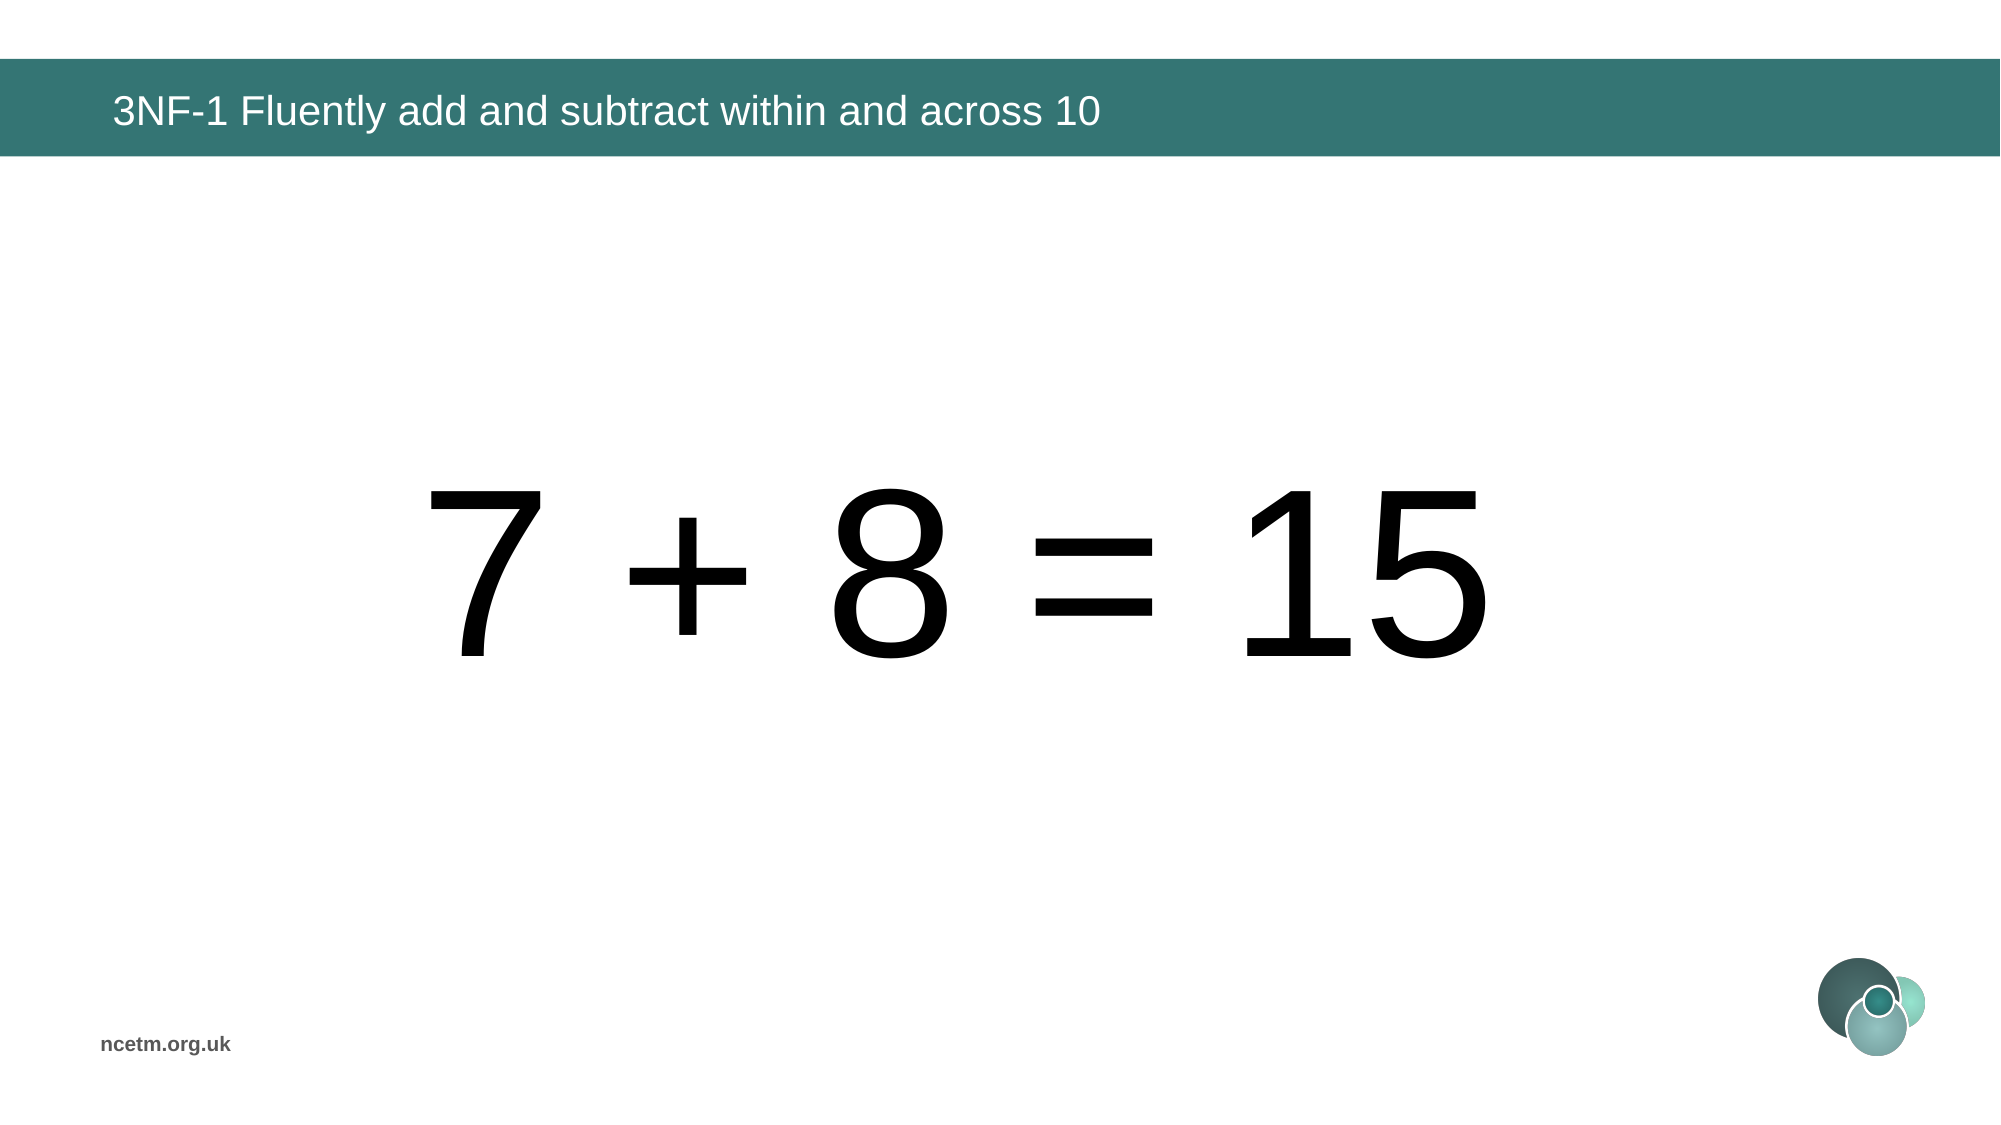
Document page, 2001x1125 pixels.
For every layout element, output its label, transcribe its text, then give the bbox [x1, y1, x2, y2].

text_box 7 + 8 = [404, 409, 1214, 712]
text_box 15 [1214, 409, 1511, 712]
title 3NF-1 Fluently add and subtract within and across 10 [97, 76, 1945, 147]
picture [1818, 958, 1925, 1056]
